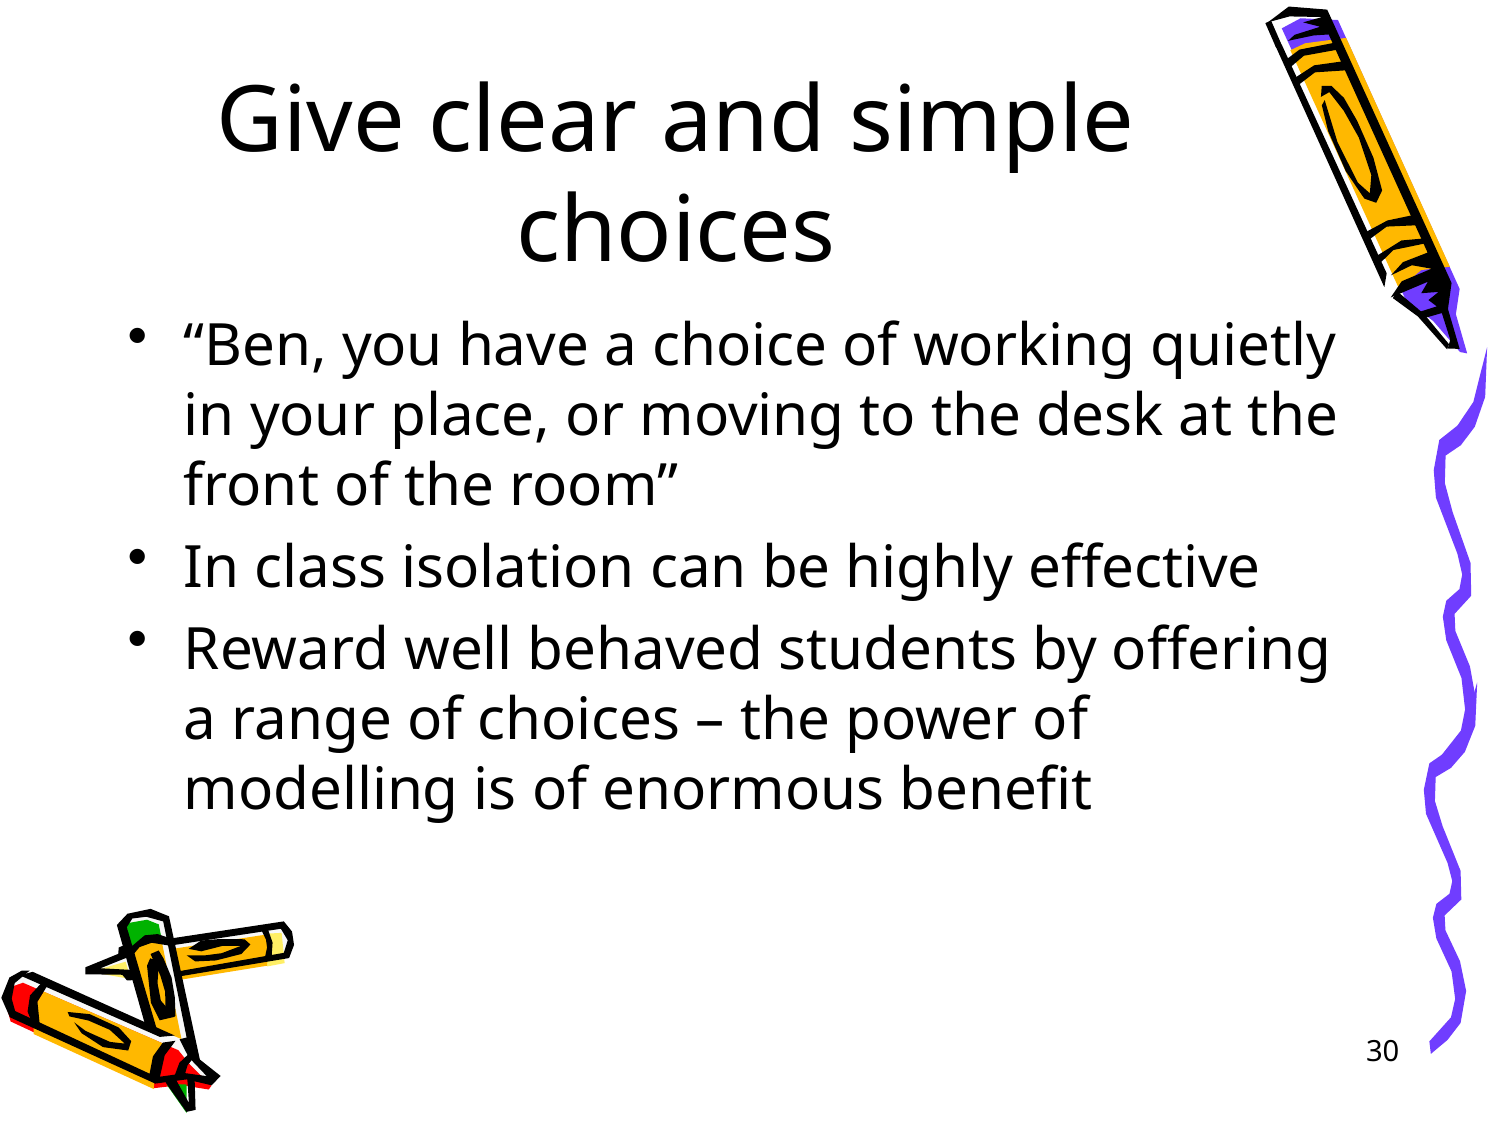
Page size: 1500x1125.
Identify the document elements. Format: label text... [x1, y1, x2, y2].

list “Ben, you have a choice of working quietly in your place, or moving to the desk at the front of the room” In class isolation can be highly effective Reward well behaved students by offering a range of choices – the power of modelling is of enormous benefit [112, 299, 1376, 901]
title Give clear and simple choices [112, 24, 1240, 288]
slide_number 30 [1101, 1024, 1415, 1101]
